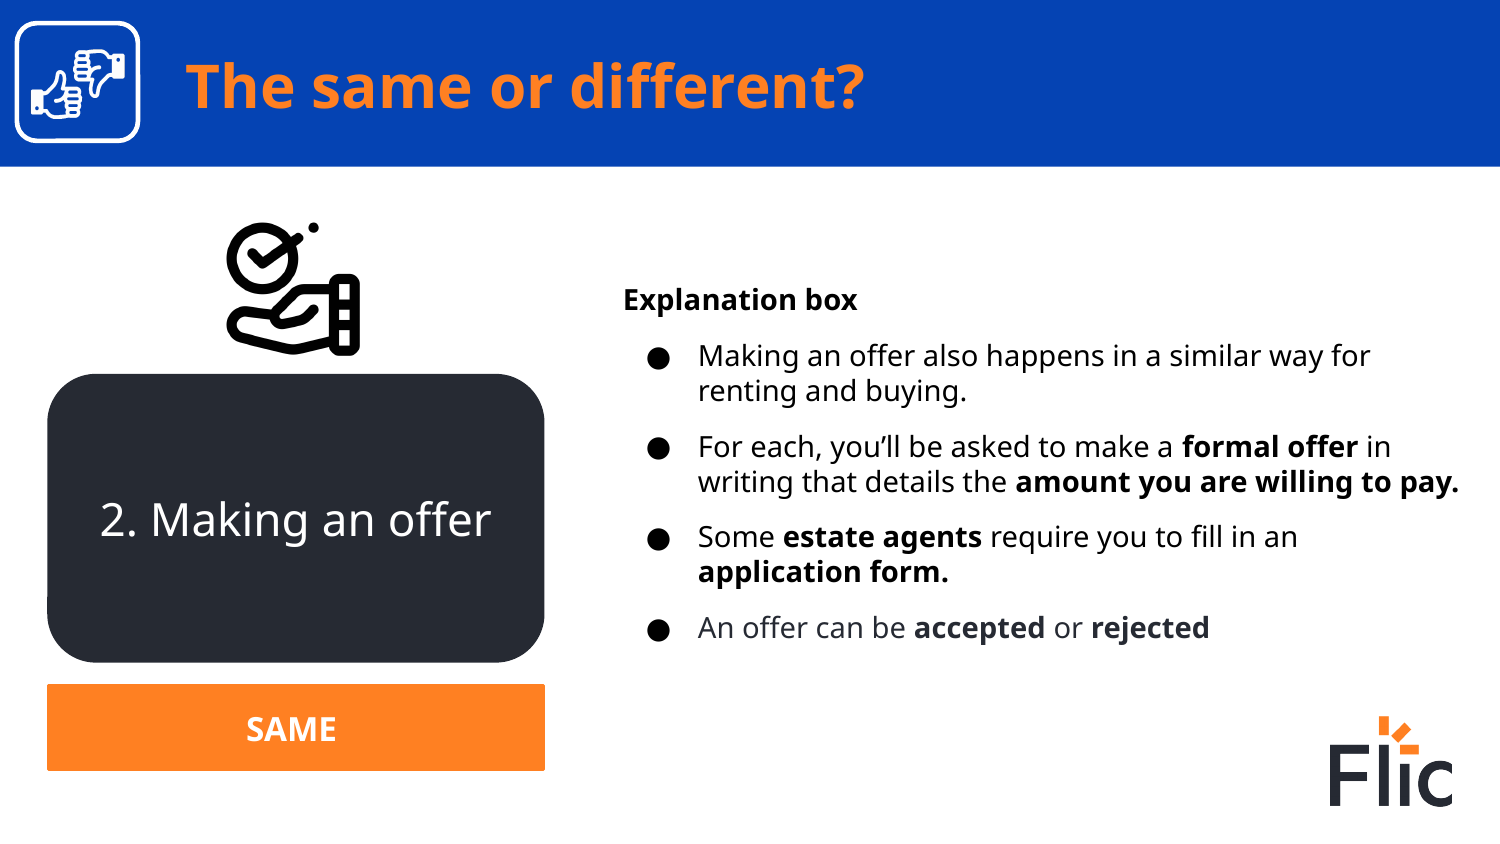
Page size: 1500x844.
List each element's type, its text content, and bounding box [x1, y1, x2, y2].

text_box SAME [48, 685, 544, 770]
picture [1330, 716, 1452, 807]
title The same or different? [170, 42, 1500, 127]
picture [163, 158, 423, 419]
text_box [0, 0, 156, 170]
text_box 2. Making an offer [48, 374, 544, 662]
text_box Explanation box Making an offer also happens in a similar way for renting and buying. For each, you’ll be asked to make a formal offer in writing that details the amount you are willing to pay. Some estate agents require you to fill in an application form. An offer can be accepted or rejected [607, 266, 1484, 695]
